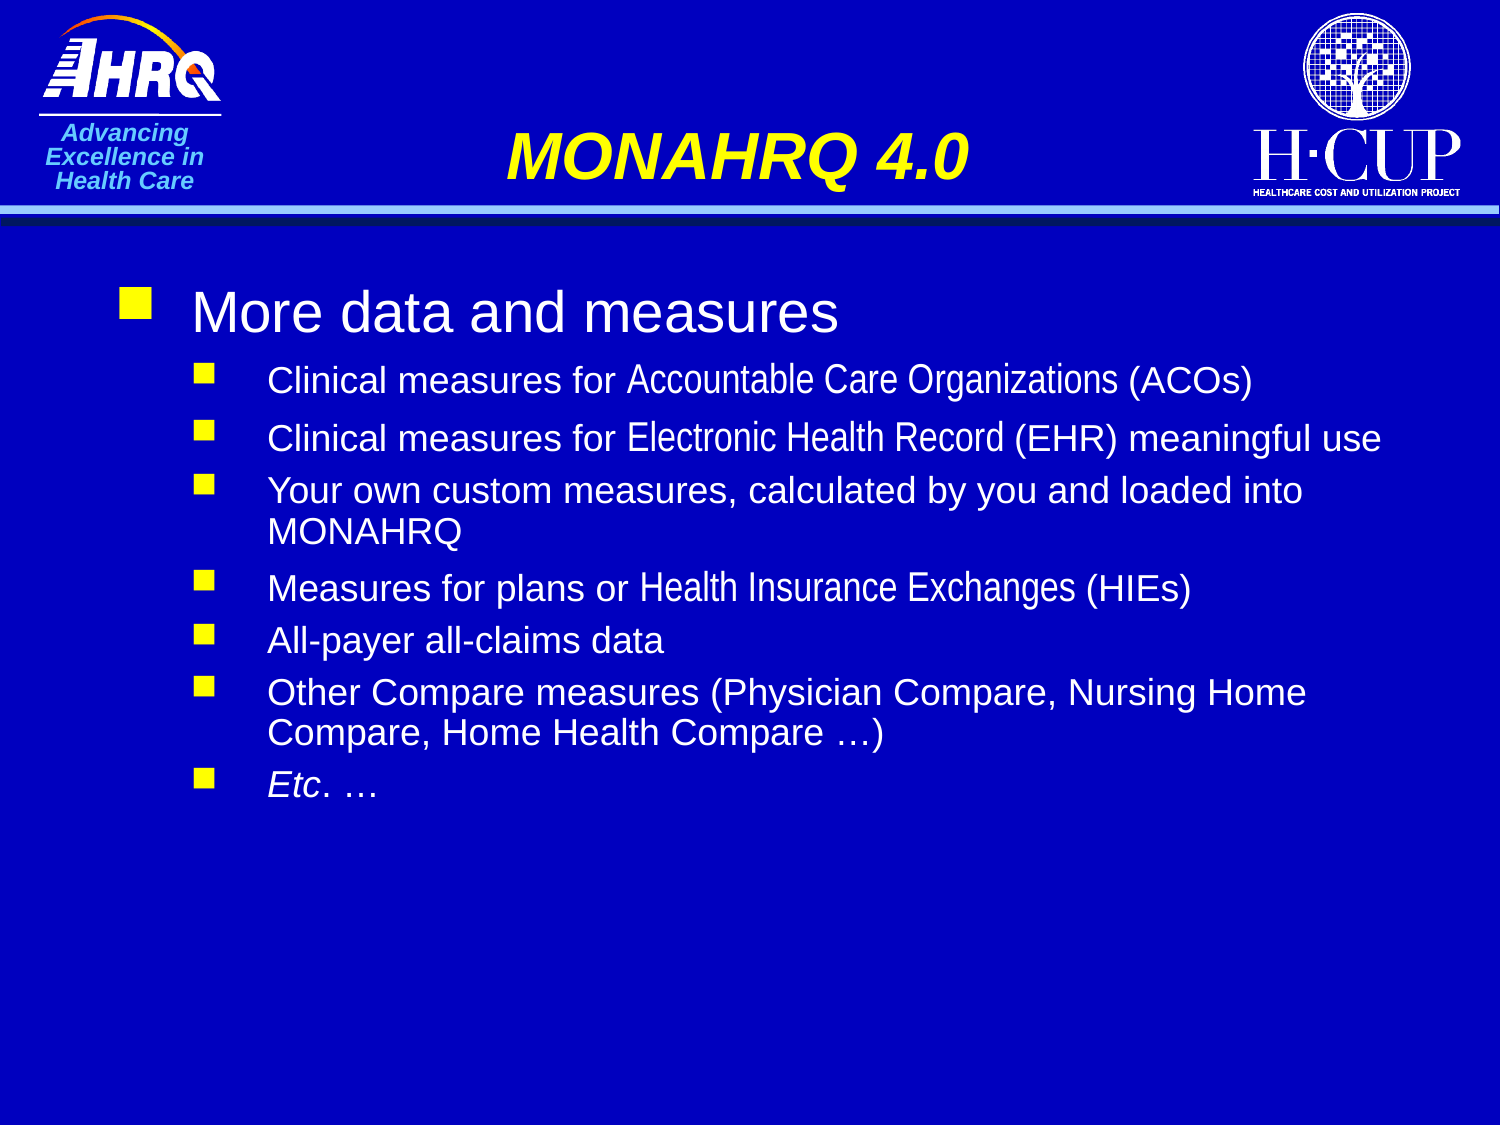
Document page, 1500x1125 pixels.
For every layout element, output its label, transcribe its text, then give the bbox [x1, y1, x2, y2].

title MONAHRQ 4.0 [238, 74, 1238, 202]
picture [39, 12, 224, 104]
list More data and measures Clinical measures for Accountable Care Organizations (ACOs) Clinical measures for Electronic Health Record (EHR) meaningful use Your own custom measures, calculated by you and loaded into MONAHRQ Measures for plans or Health Insurance Exchanges (HIEs) All-payer all-claims data Other Compare measures (Physician Compare, Nursing Home Compare, Home Health Compare …) Etc. … [99, 274, 1412, 751]
picture [1250, 10, 1463, 199]
